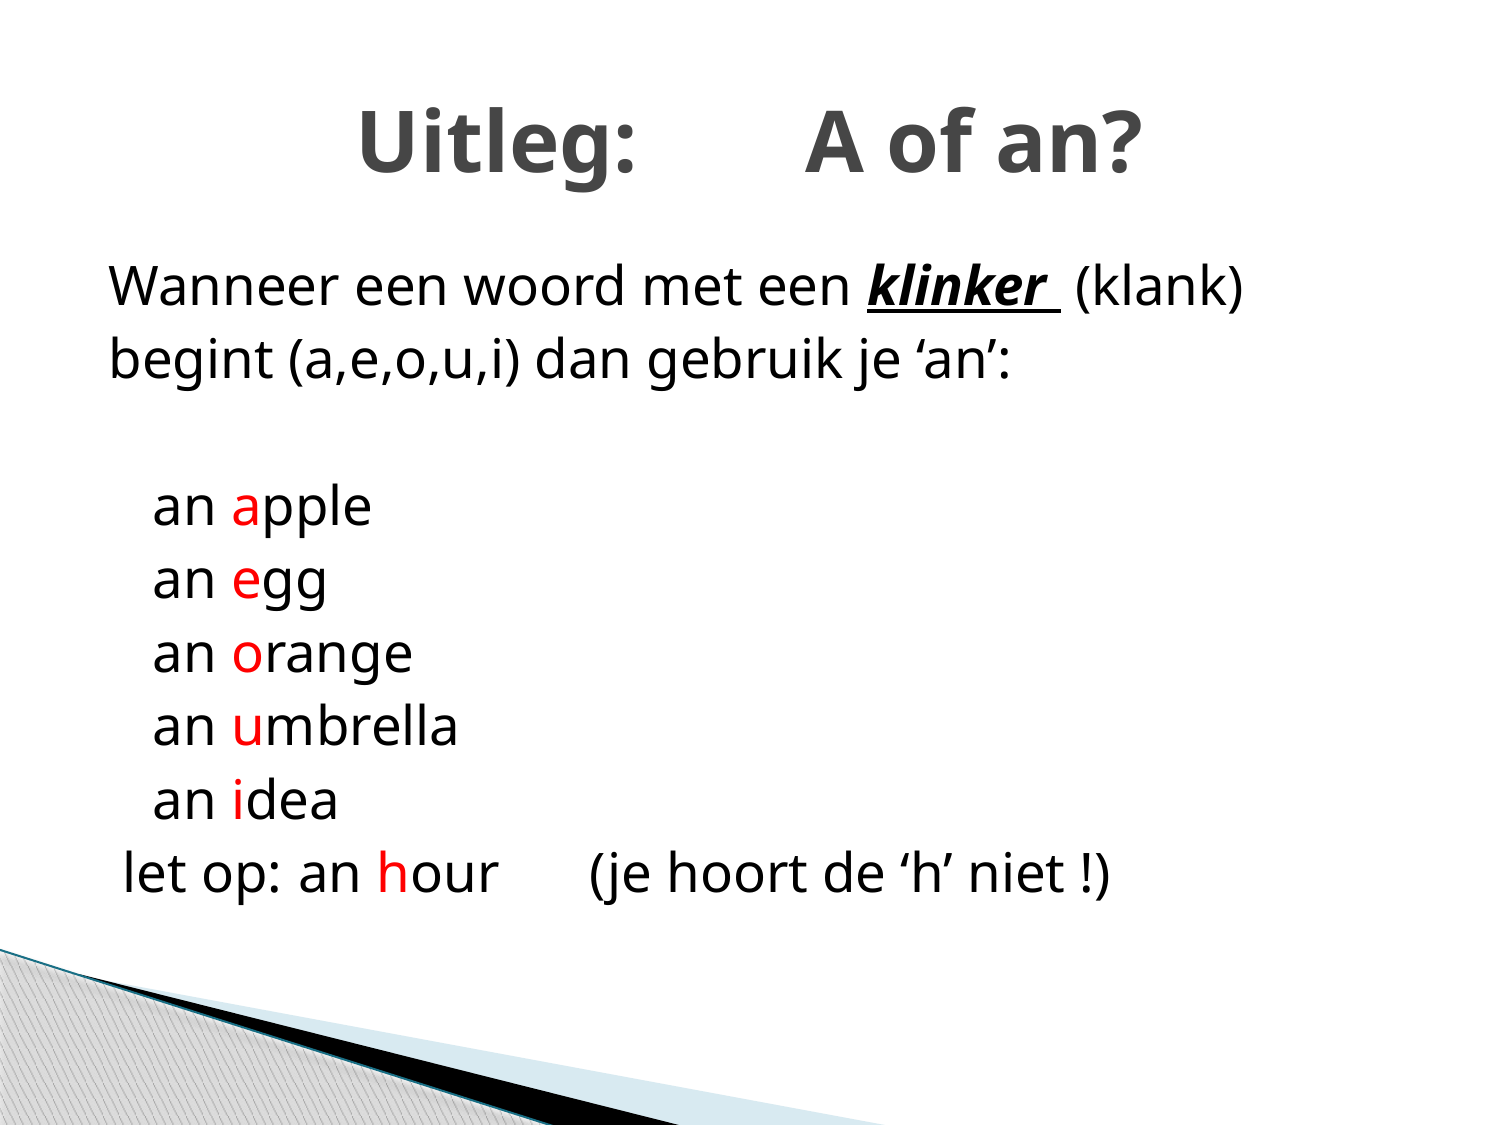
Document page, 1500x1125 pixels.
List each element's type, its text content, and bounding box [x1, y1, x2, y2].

title Uitleg: A of an? [75, 45, 1425, 233]
list Wanneer een woord met een klinker (klank) begint (a,e,o,u,i) dan gebruik je ‘an’: an apple an egg an orange an umbrella an idea let op: an hour (je hoort de ‘h’ niet !) [75, 243, 1425, 986]
